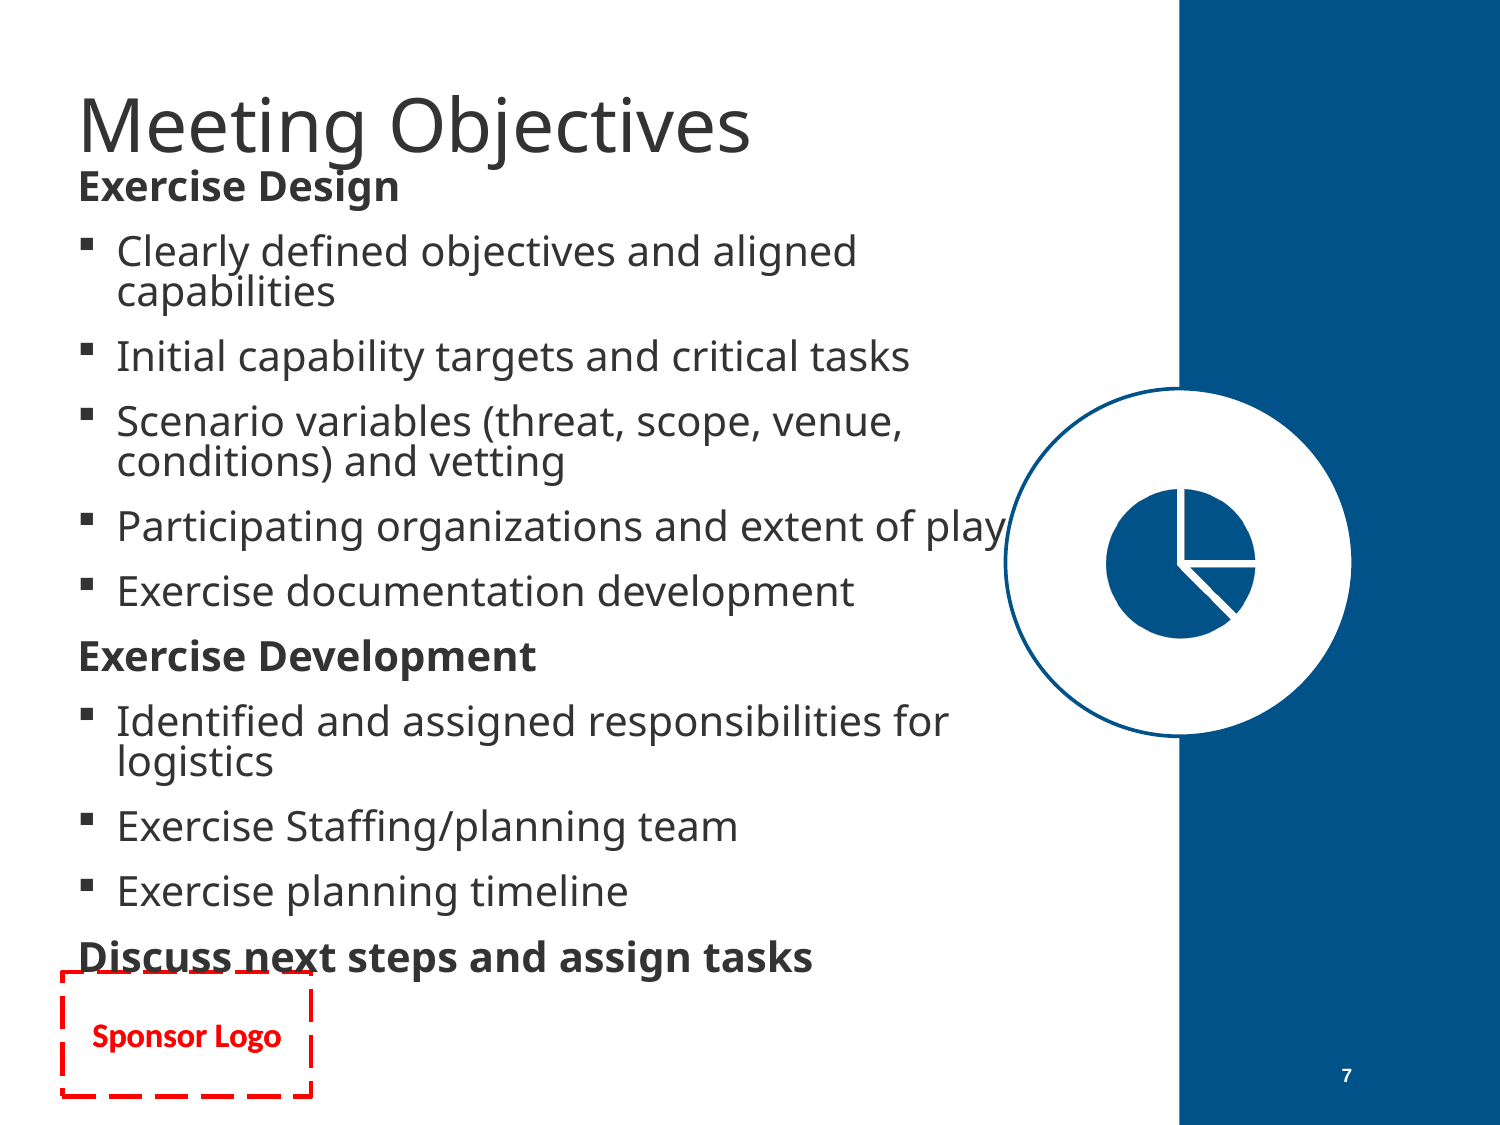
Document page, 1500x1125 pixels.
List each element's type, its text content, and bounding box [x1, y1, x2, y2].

slide_number 7 [1242, 1052, 1368, 1098]
picture [1086, 469, 1275, 658]
text_box [1177, 0, 1500, 1125]
text_box [1003, 386, 1356, 739]
list Exercise Design Clearly defined objectives and aligned capabilities Initial capability targets and critical tasks Scenario variables (threat, scope, venue, conditions) and vetting Participating organizations and extent of play Exercise documentation development Exercise Development Identified and assigned responsibilities for logistics Exercise Staffing/planning team Exercise planning timeline Discuss next steps and assign tasks [62, 187, 1075, 963]
title Meeting Objectives [62, 72, 1045, 173]
